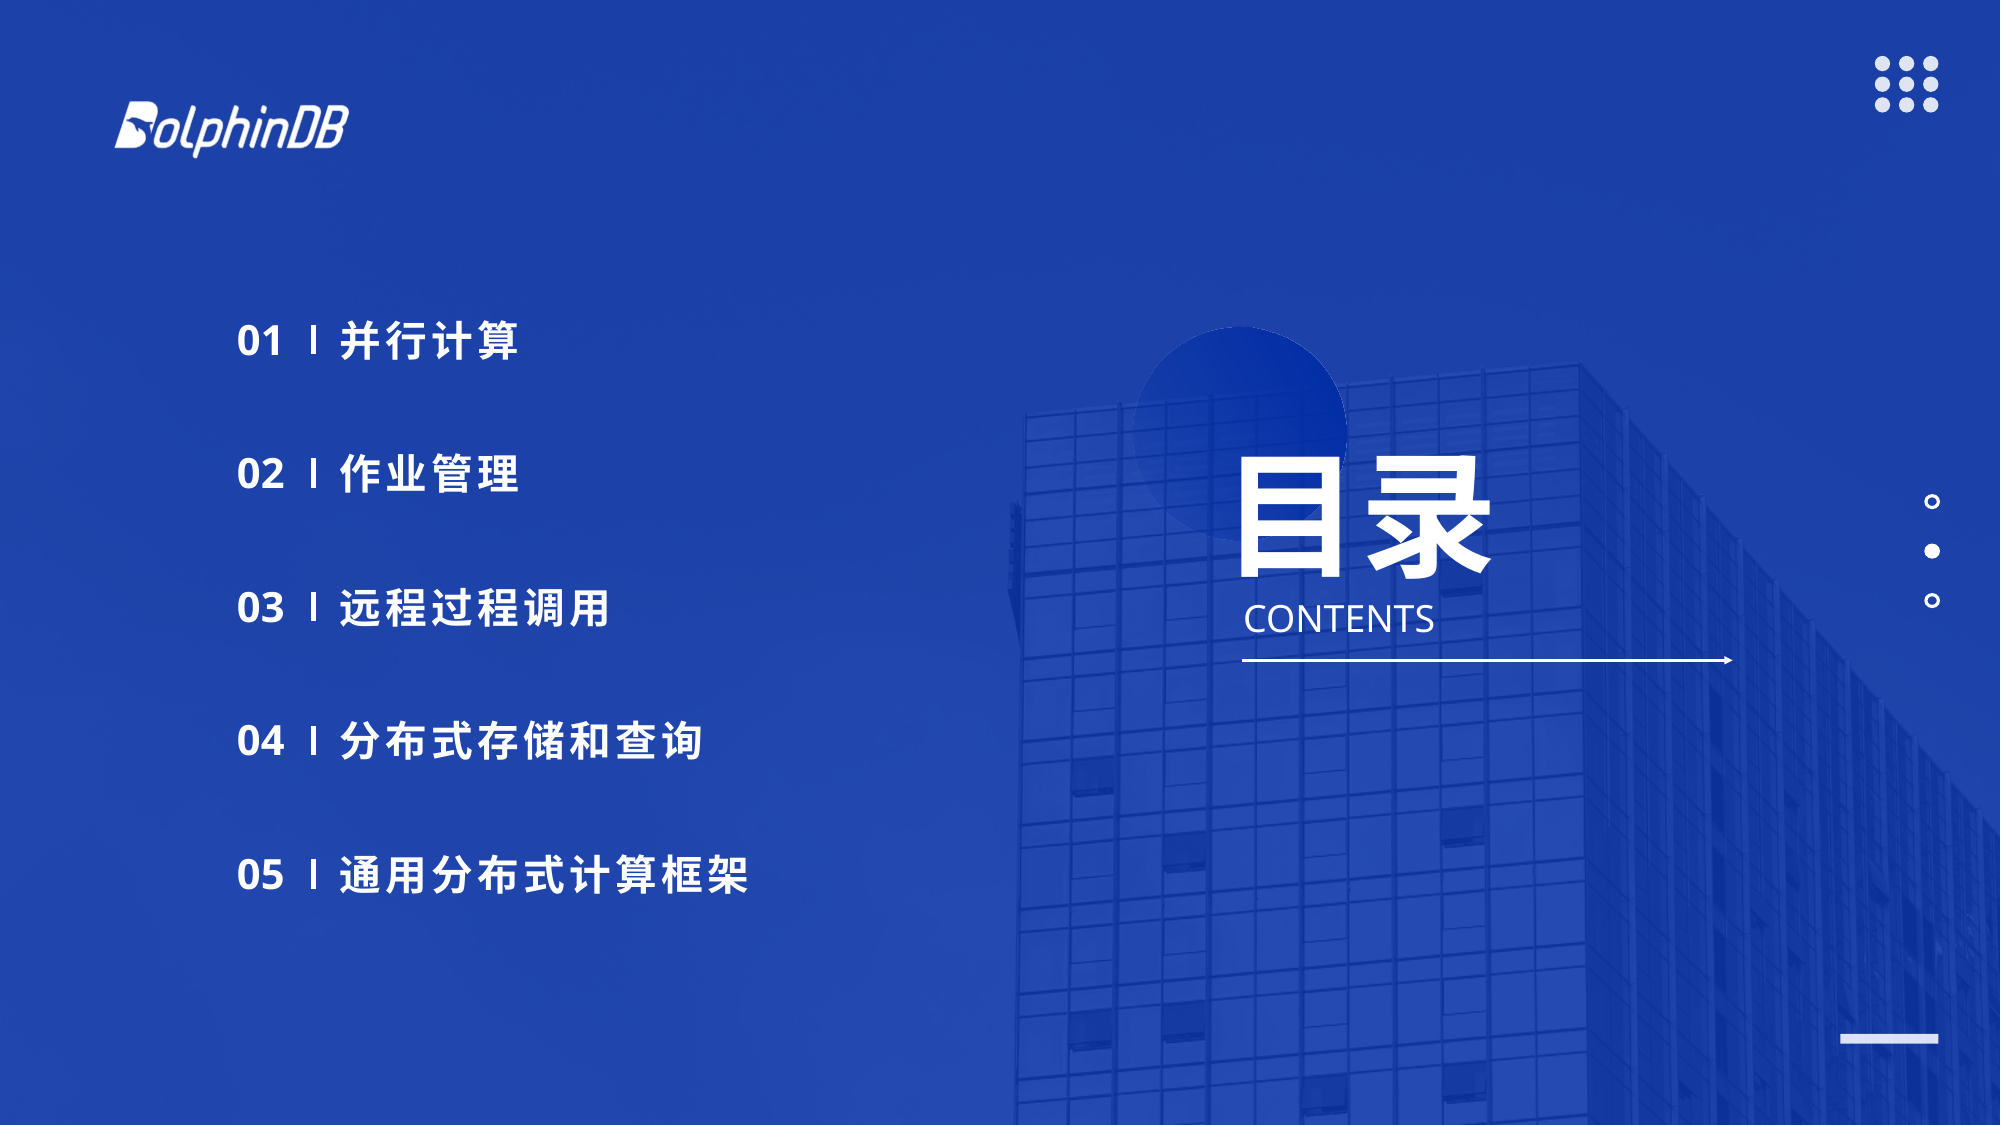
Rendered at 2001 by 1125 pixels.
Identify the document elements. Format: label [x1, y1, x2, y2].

text_box [222, 439, 734, 507]
text_box [222, 306, 734, 373]
text_box [1925, 495, 1939, 607]
text_box [222, 706, 734, 774]
text_box [222, 840, 888, 907]
text_box [1874, 55, 1939, 113]
picture [0, 0, 2000, 1125]
text_box [222, 573, 734, 640]
